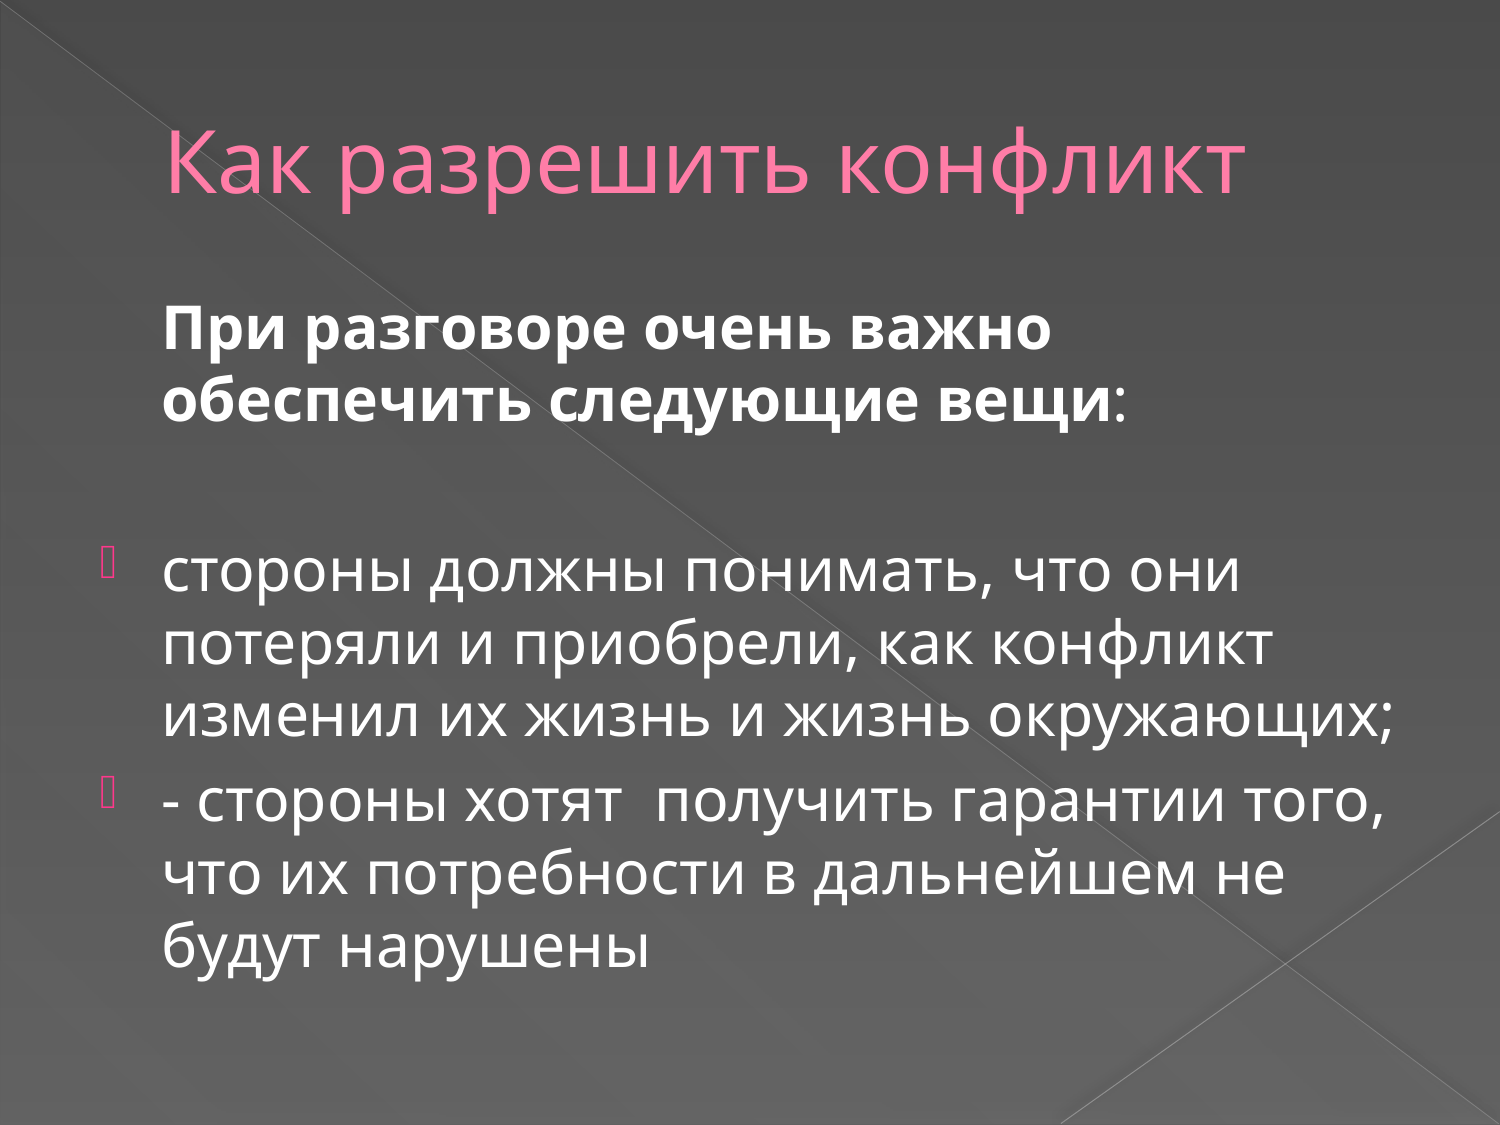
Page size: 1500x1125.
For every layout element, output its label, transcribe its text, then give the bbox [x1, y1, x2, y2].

list При разговоре очень важно обеспечить следующие вещи: стороны должны понимать, что они потеряли и приобрели, как конфликт изменил их жизнь и жизнь окружающих; - стороны хотят получить гарантии того, что их потребности в дальнейшем не будут нарушены [75, 281, 1425, 1059]
title Как разрешить конфликт [75, 43, 1425, 274]
